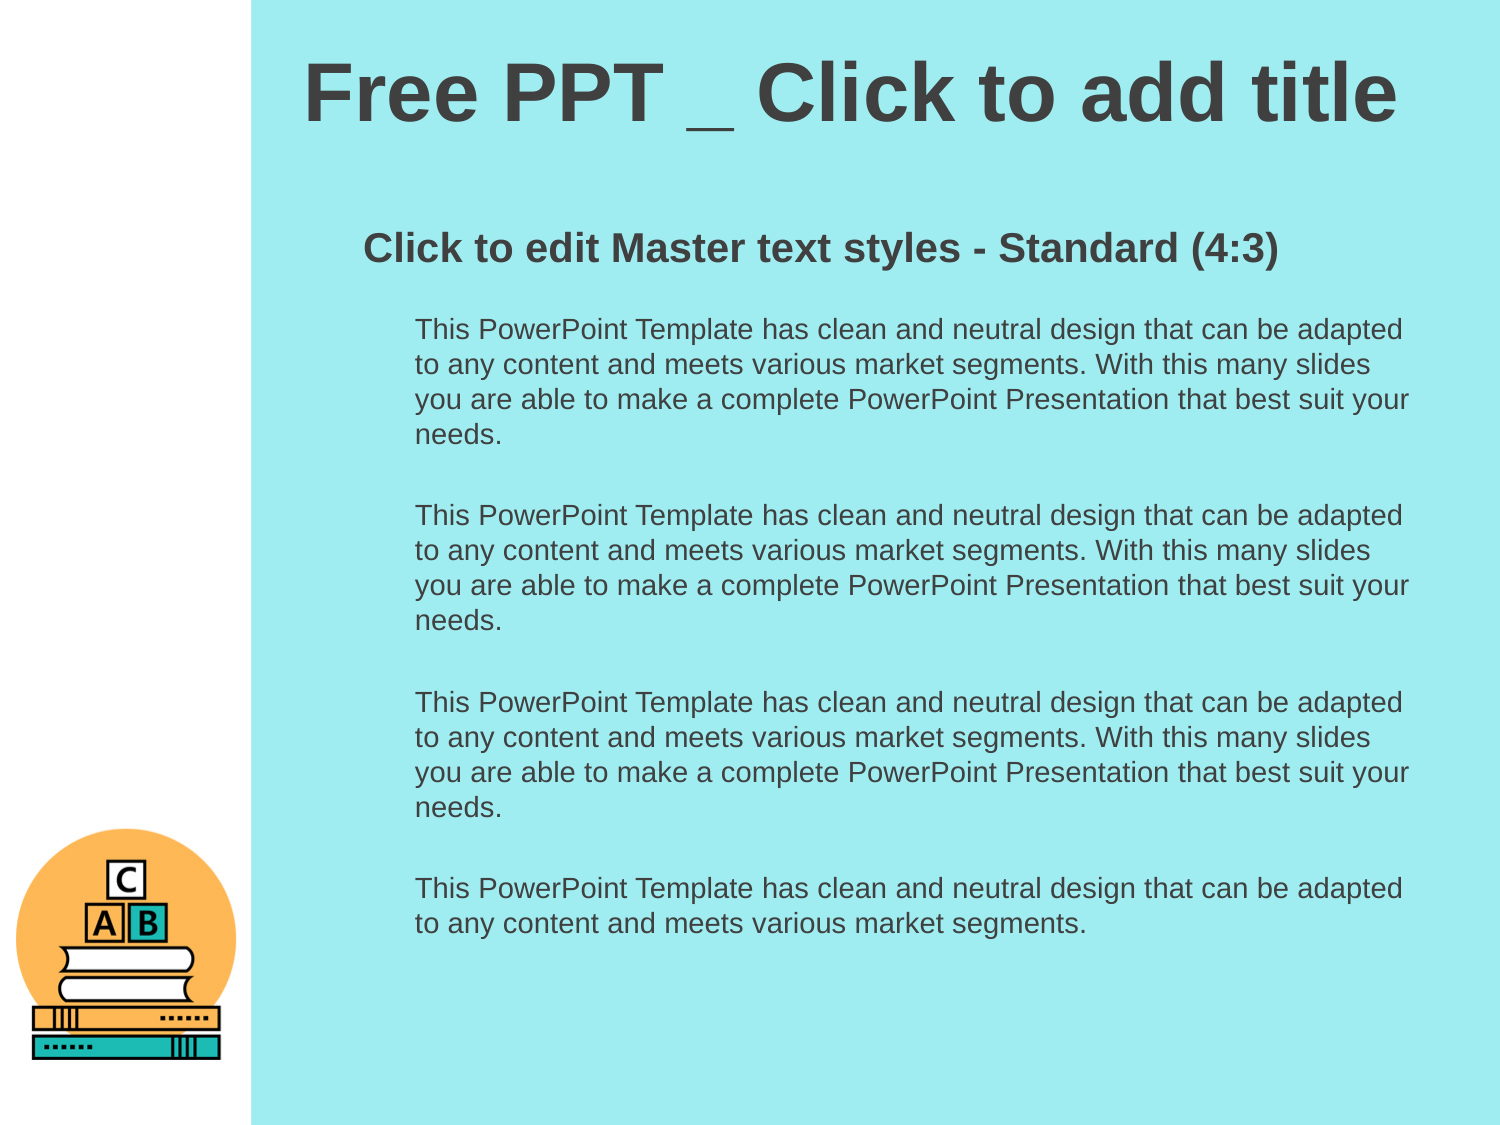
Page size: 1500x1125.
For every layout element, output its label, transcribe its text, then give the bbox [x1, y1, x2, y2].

title Free PPT _ Click to add title [265, 0, 1500, 176]
list Click to edit Master text styles - Standard (4:3) [348, 208, 1425, 284]
list This PowerPoint Template has clean and neutral design that can be adapted to any content and meets various market segments. With this many slides you are able to make a complete PowerPoint Presentation that best suit your needs. This PowerPoint Template has clean and neutral design that can be adapted to any content and meets various market segments. With this many slides you are able to make a complete PowerPoint Presentation that best suit your needs. This PowerPoint Template has clean and neutral design that can be adapted to any content and meets various market segments. With this many slides you are able to make a complete PowerPoint Presentation that best suit your needs. This PowerPoint Template has clean and neutral design that can be adapted to any content and meets various market segments. [350, 302, 1427, 984]
picture [0, 0, 1500, 1125]
